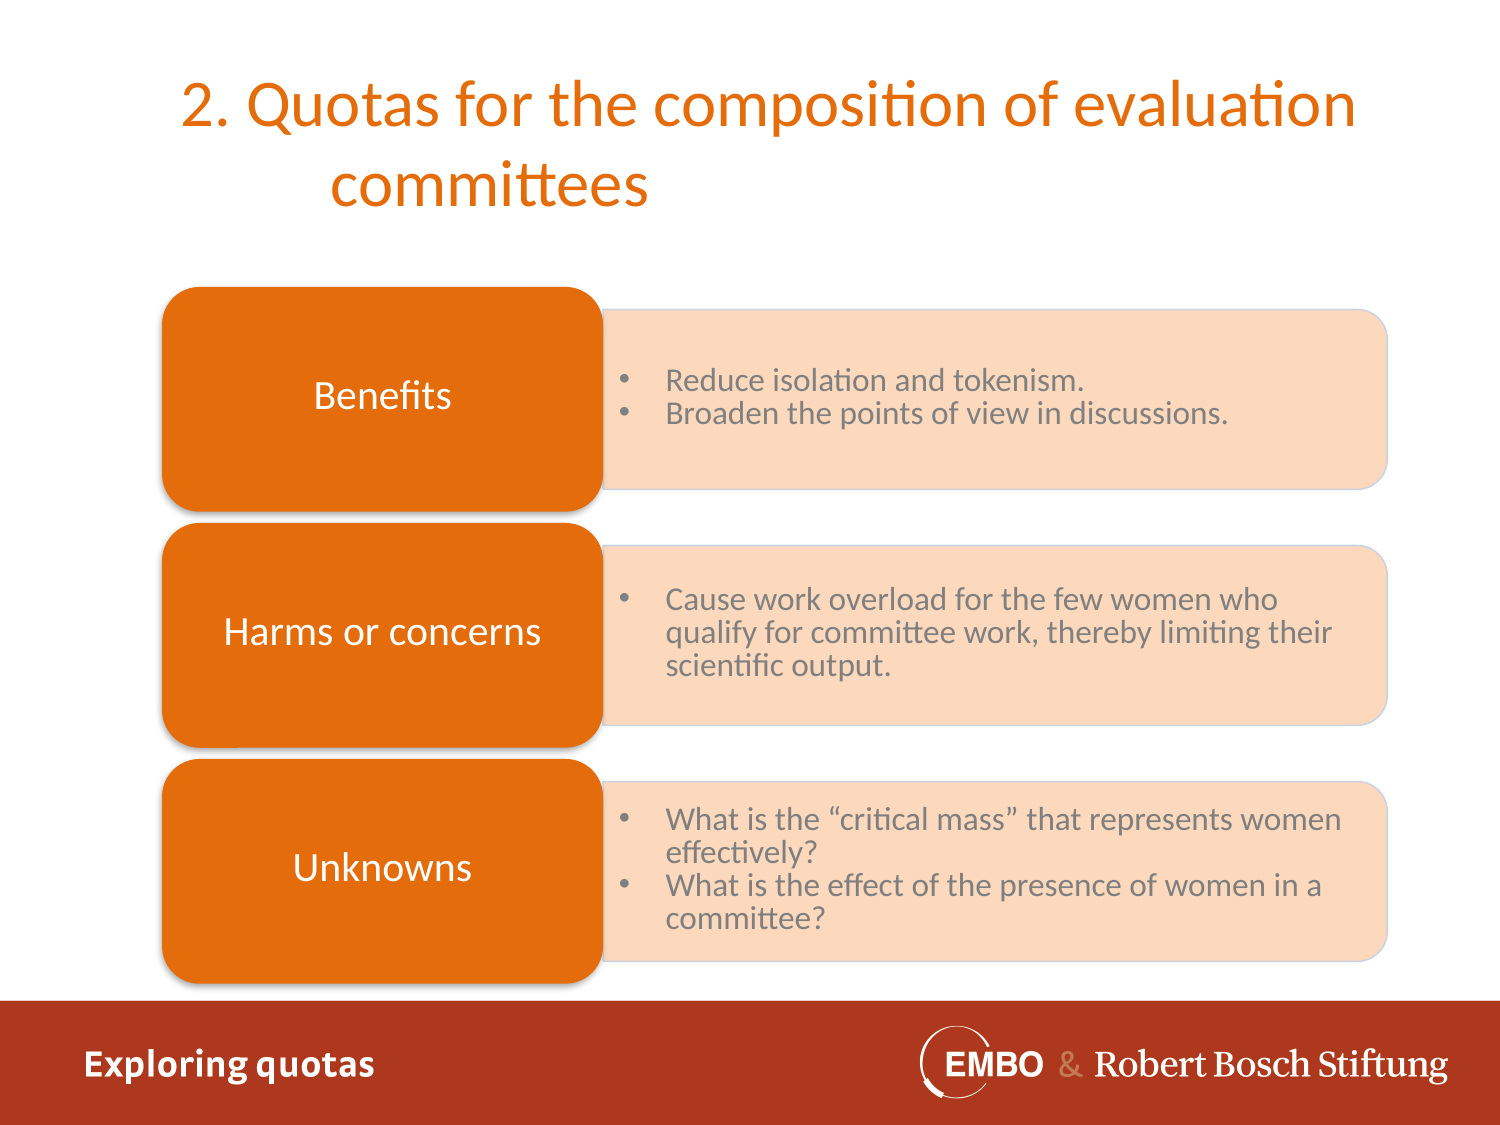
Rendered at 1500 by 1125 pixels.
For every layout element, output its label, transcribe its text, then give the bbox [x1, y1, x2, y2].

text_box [161, 286, 1388, 984]
text_box 2. Quotas for the composition of evaluation committees [15, 45, 1466, 234]
picture [0, 0, 1500, 1125]
